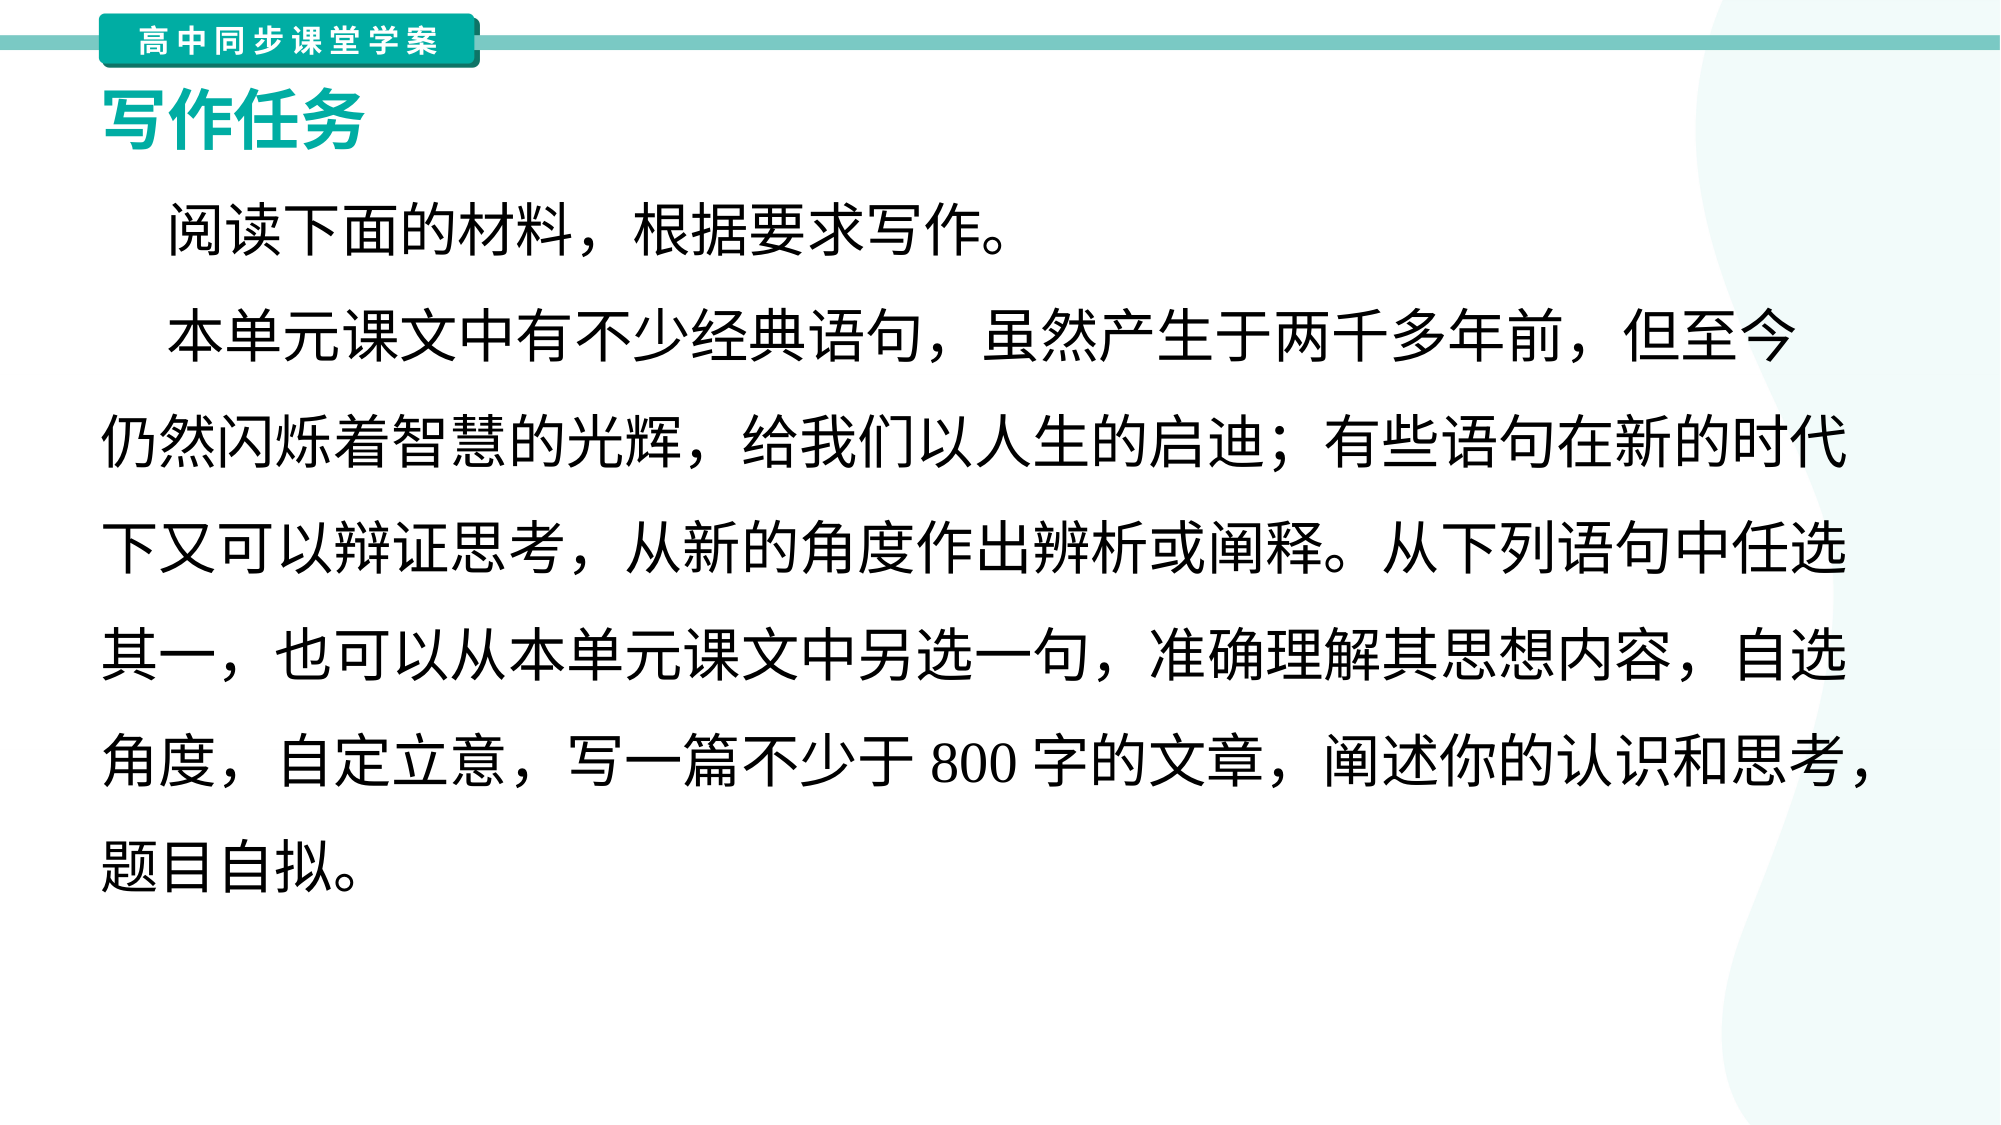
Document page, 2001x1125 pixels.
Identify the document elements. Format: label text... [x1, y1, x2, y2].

text_box 阅读下面的材料，根据要求写作。 本单元课文中有不少经典语句，虽然产生于两千多年前，但至今 仍然闪烁着智慧的光辉，给我们以人生的启迪；有些语句在新的时代 下又可以辩证思考，从新的角度作出辨析或阐释。从下列语句中任选 其一，也可以从本单元课文中另选一句，准确理解其思想内容，自选 角度，自定立意，写一篇不少于800字的文章，阐述你的认识和思考， 题目自拟。 [100, 156, 1899, 901]
text_box 写作任务 [100, 76, 1899, 156]
picture [0, 0, 2000, 1125]
